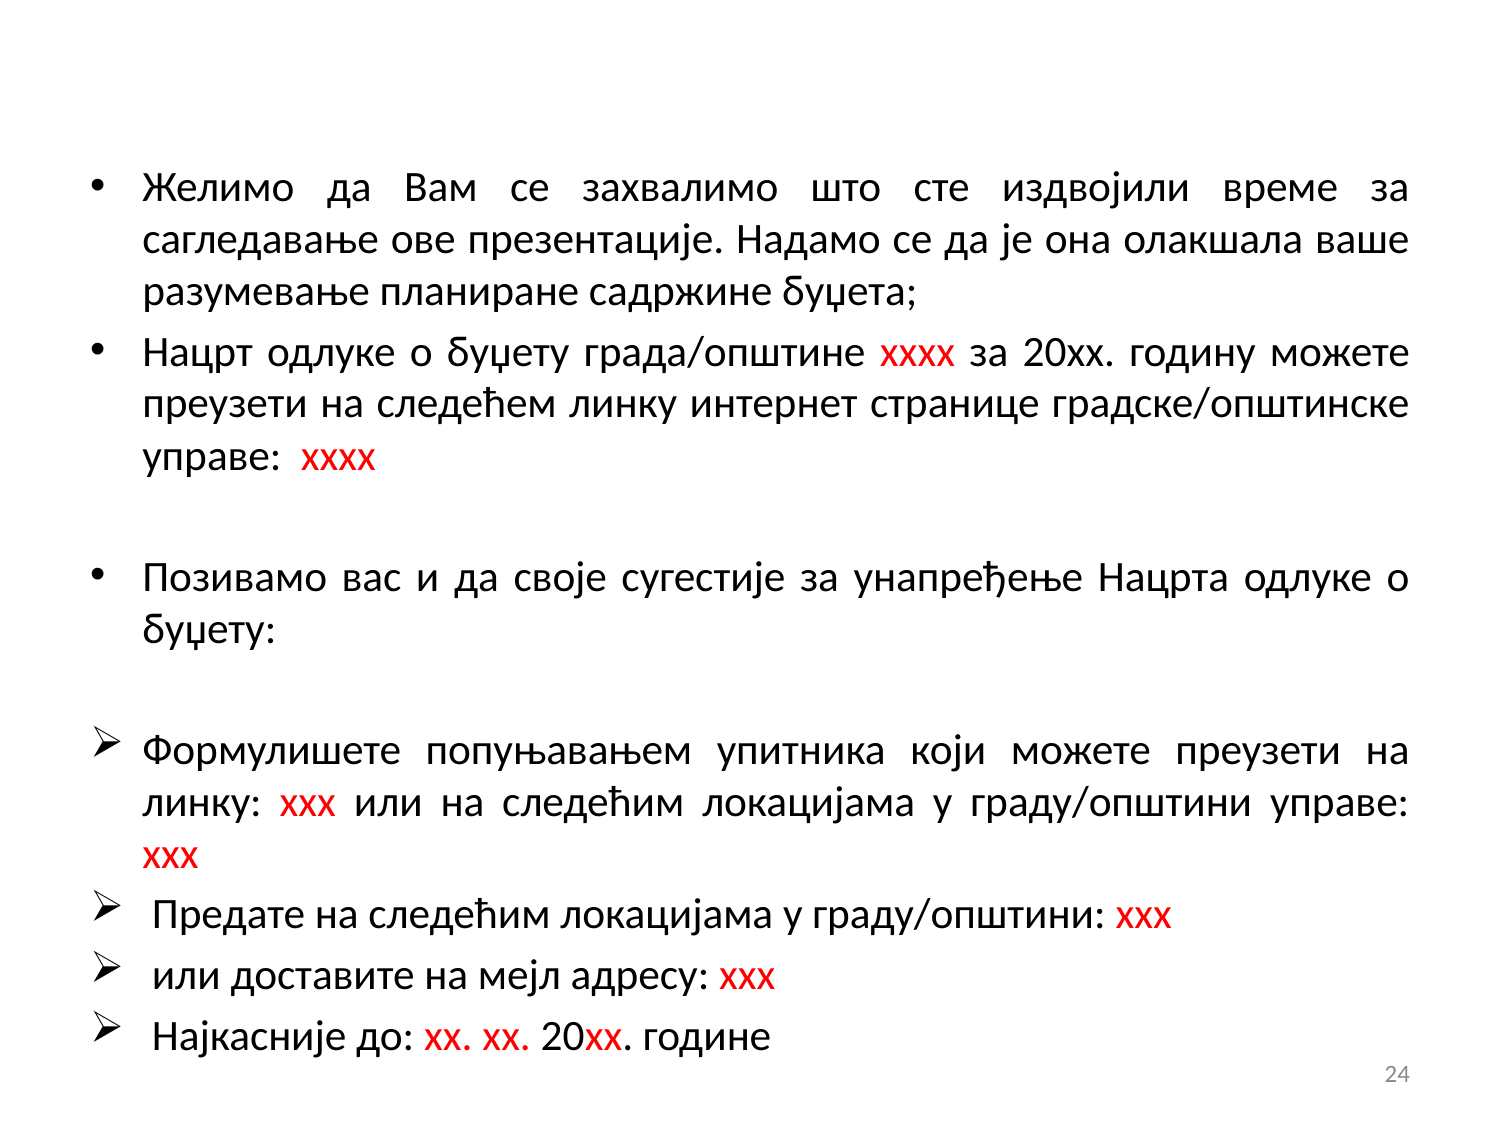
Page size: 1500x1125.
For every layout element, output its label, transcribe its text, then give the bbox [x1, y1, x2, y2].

slide_number 24 [1074, 1042, 1425, 1103]
list Желимо да Вам се захвалимо што сте издвојили време за сагледавање ове презентације. Надамо се да је она олакшала ваше разумевање планиране садржине буџета; Нацрт одлуке о буџету града/општине хххх за 20хх. годину можете преузети на следећем линку интернет странице градске/општинске управе: хххх Позивамо вас и да своје сугестије за унапређење Нацрта одлуке о буџету: Формулишете попуњавањем упитника који можете преузети на линку: ххх или на следећим локацијама у граду/општини управе: ххх Предате на следећим локацијама у граду/општини: ххх или доставите на мејл адресу: ххх Најкасније до: хх. хх. 20хх. године [75, 90, 1425, 1071]
